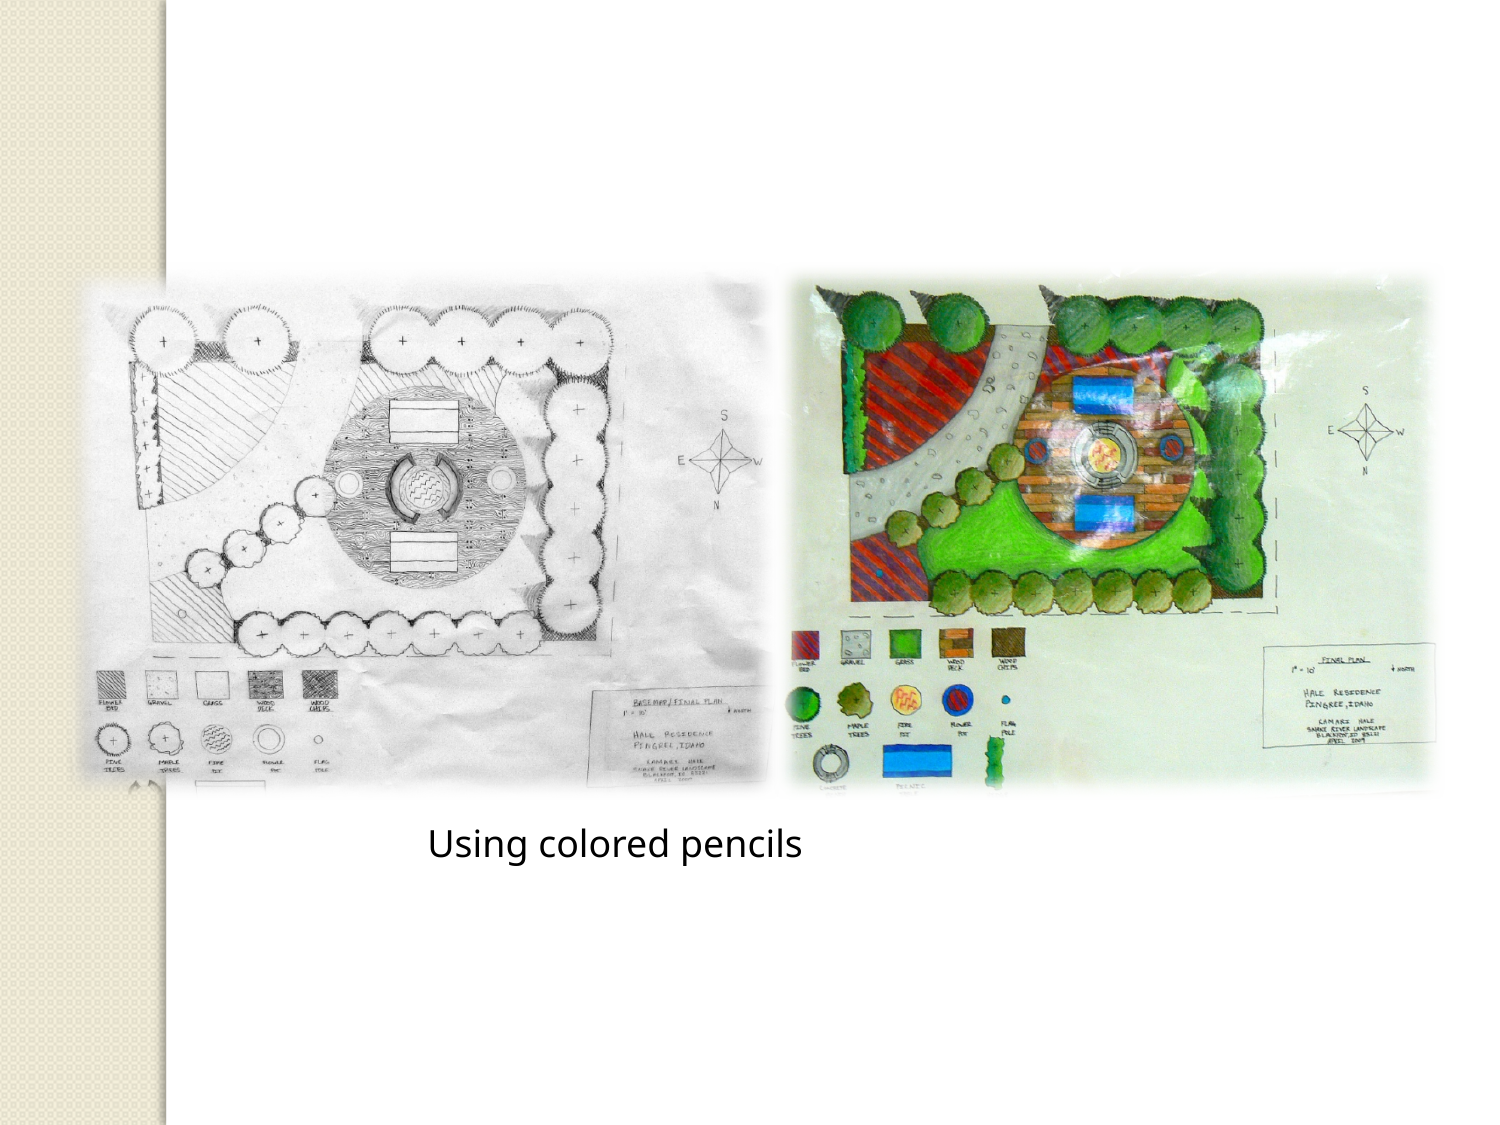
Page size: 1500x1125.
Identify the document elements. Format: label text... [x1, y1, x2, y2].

text_box Using colored pencils [412, 812, 850, 873]
picture [62, 262, 1446, 801]
